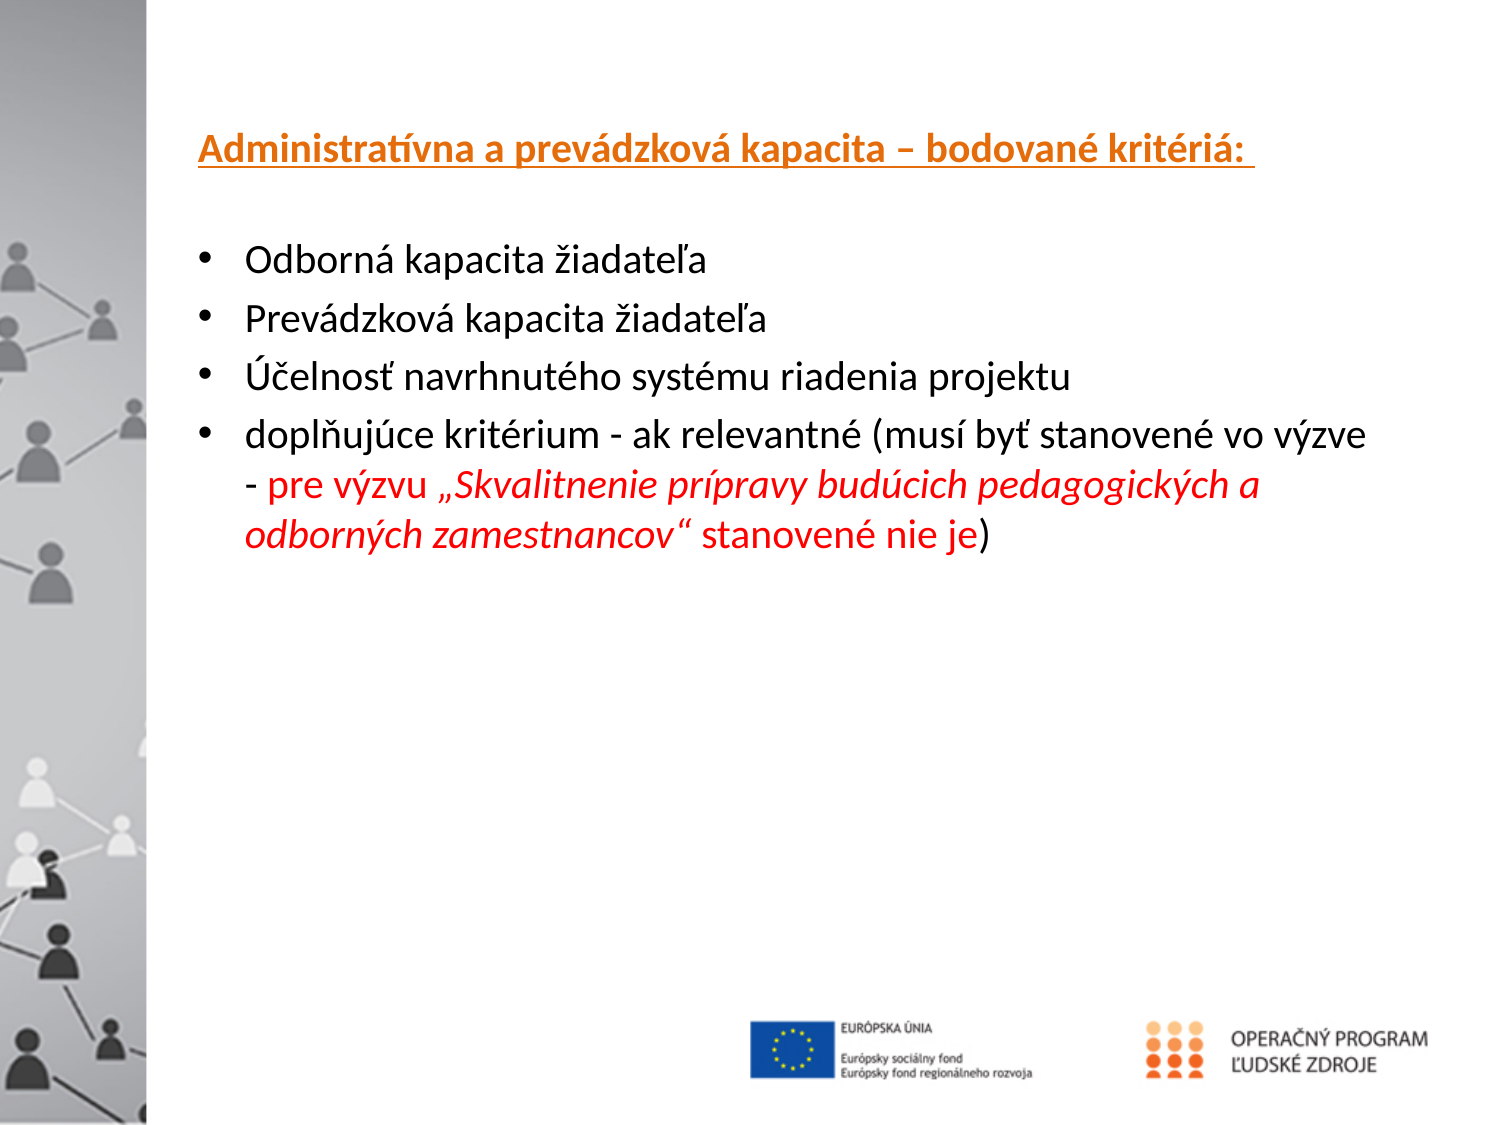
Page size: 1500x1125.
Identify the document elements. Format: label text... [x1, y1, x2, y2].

picture [0, 0, 1500, 1125]
list Administratívna a prevádzková kapacita – bodované kritériá: Odborná kapacita žiadateľa Prevádzková kapacita žiadateľa Účelnosť navrhnutého systému riadenia projektu doplňujúce kritérium - ak relevantné (musí byť stanovené vo výzve - pre výzvu „Skvalitnenie prípravy budúcich pedagogických a odborných zamestnancov“ stanovené nie je) [182, 113, 1421, 988]
